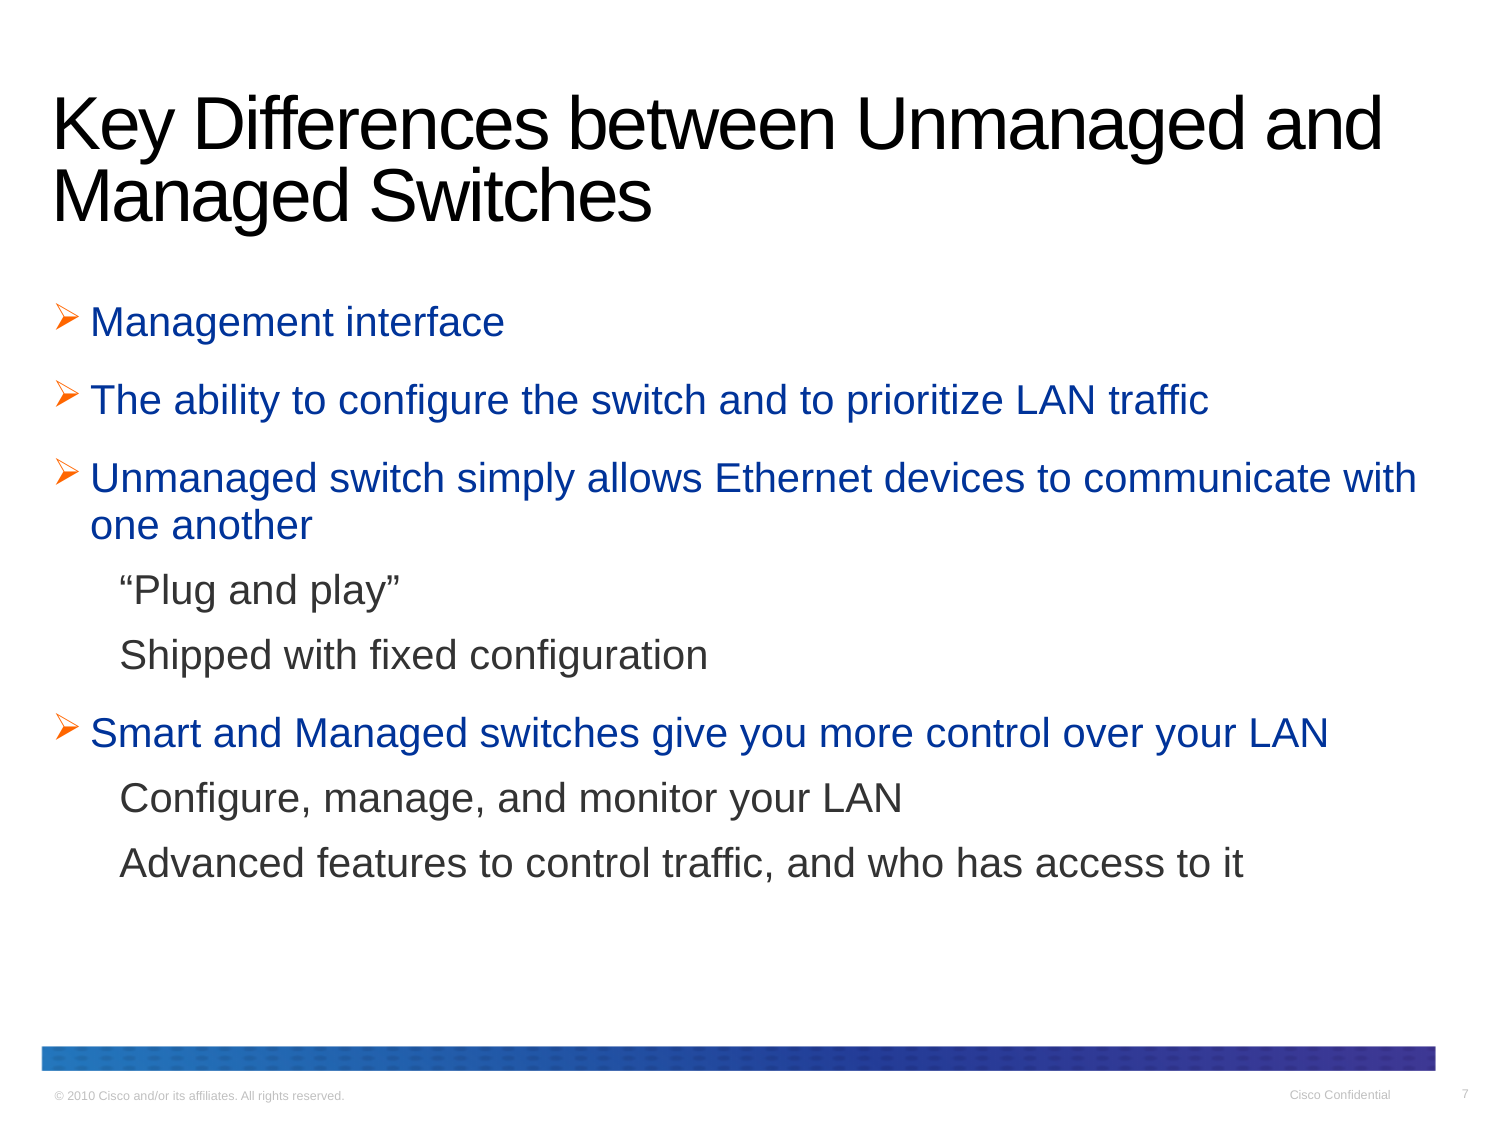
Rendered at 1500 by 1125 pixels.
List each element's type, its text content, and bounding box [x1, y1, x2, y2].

title Key Differences between Unmanaged and Managed Switches [37, 106, 1447, 244]
picture [43, 1059, 1435, 1070]
list Management interface The ability to configure the switch and to prioritize LAN traffic Unmanaged switch simply allows Ethernet devices to communicate with one another “Plug and play” Shipped with fixed configuration Smart and Managed switches give you more control over your LAN Configure, manage, and monitor your LAN Advanced features to control traffic, and who has access to it [37, 291, 1441, 1059]
